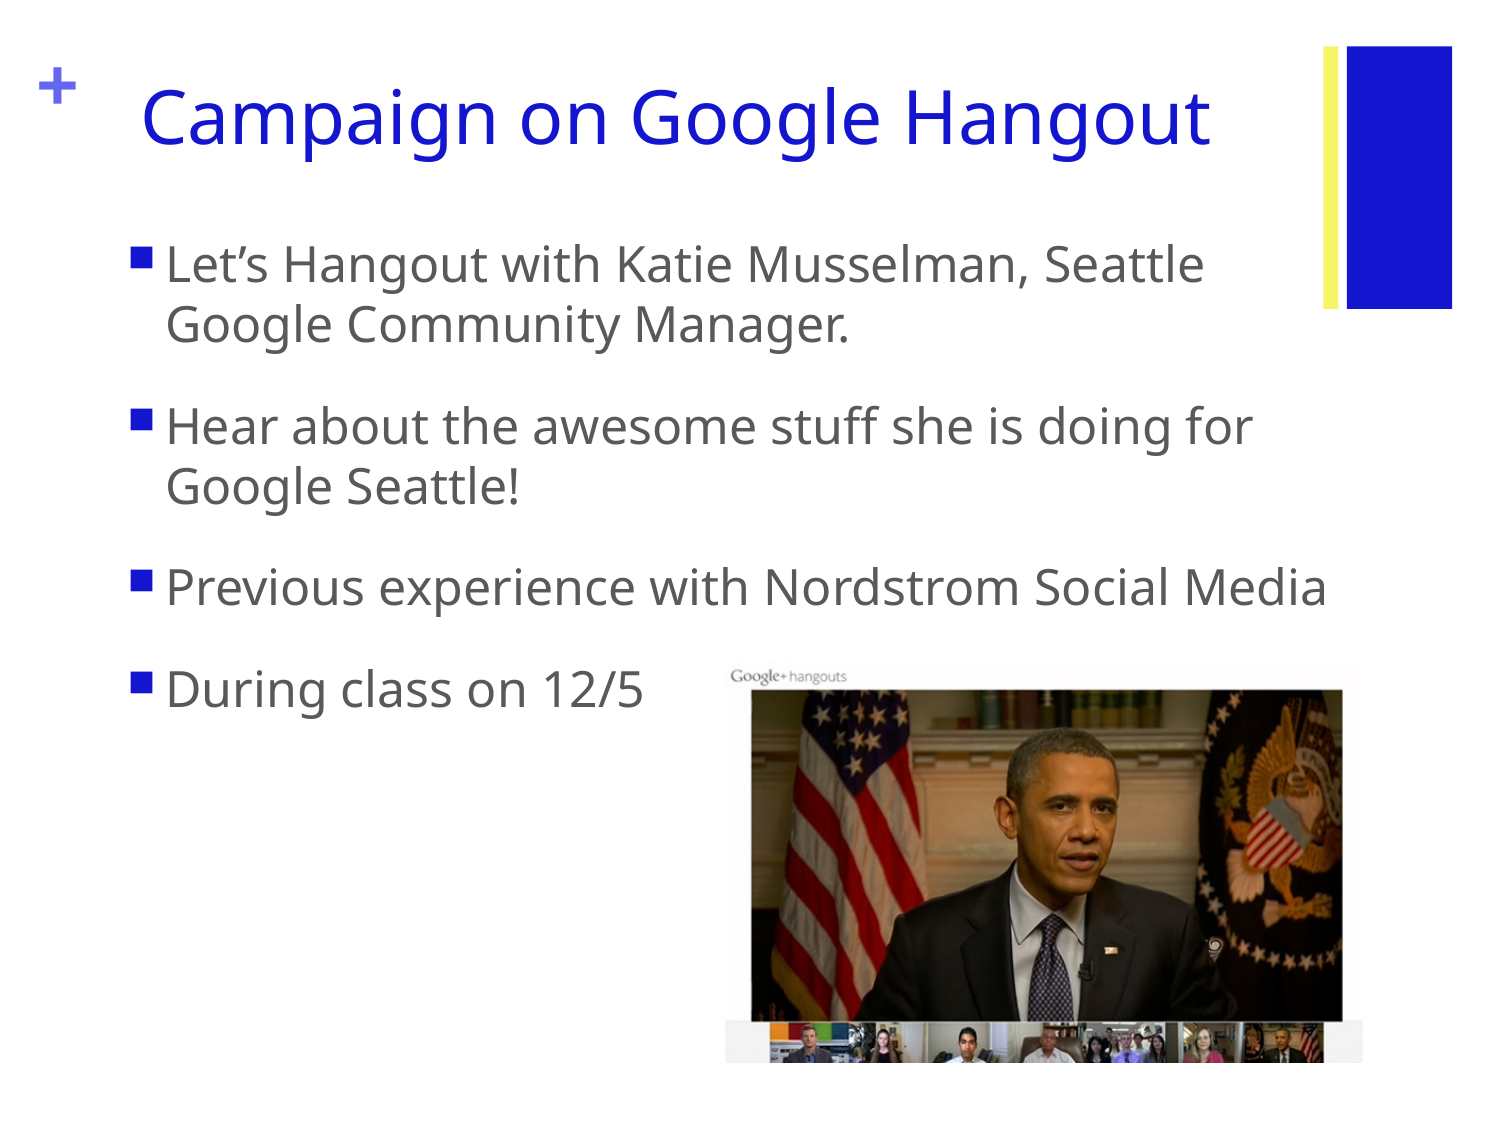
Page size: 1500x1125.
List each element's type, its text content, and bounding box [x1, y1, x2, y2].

title Campaign on Google Hangout [125, 62, 1350, 224]
picture [724, 661, 1363, 1064]
list Let’s Hangout with Katie Musselman, Seattle Google Community Manager. Hear about the awesome stuff she is doing for Google Seattle! Previous experience with Nordstrom Social Media During class on 12/5 [112, 224, 1353, 905]
